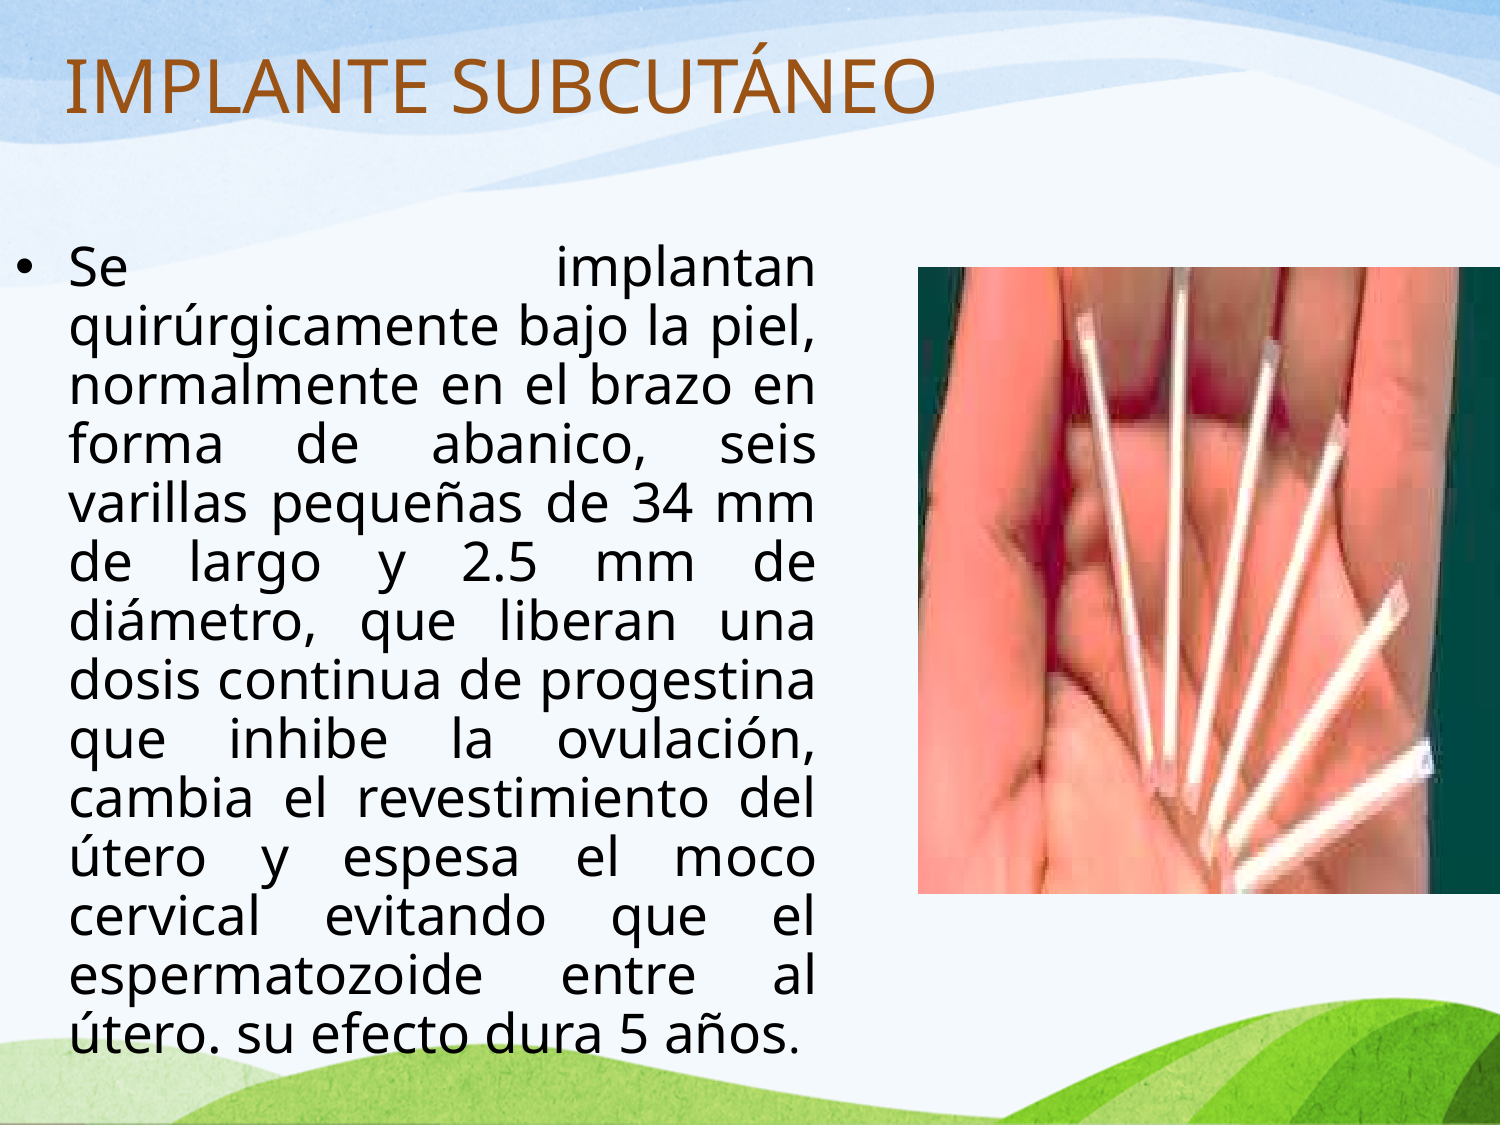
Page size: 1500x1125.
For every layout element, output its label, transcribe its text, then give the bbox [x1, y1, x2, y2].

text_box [918, 267, 1500, 894]
picture [0, 0, 1500, 1125]
list Se implantan quirúrgicamente bajo la piel, normalmente en el brazo en forma de abanico, seis varillas pequeñas de 34 mm de largo y 2.5 mm de diámetro, que liberan una dosis continua de progestina que inhibe la ovulación, cambia el revestimiento del útero y espesa el moco cervical evitando que el espermatozoide entre al útero. su efecto dura 5 años. [0, 231, 833, 1125]
title IMPLANTE SUBCUTÁNEO [49, 37, 1446, 138]
